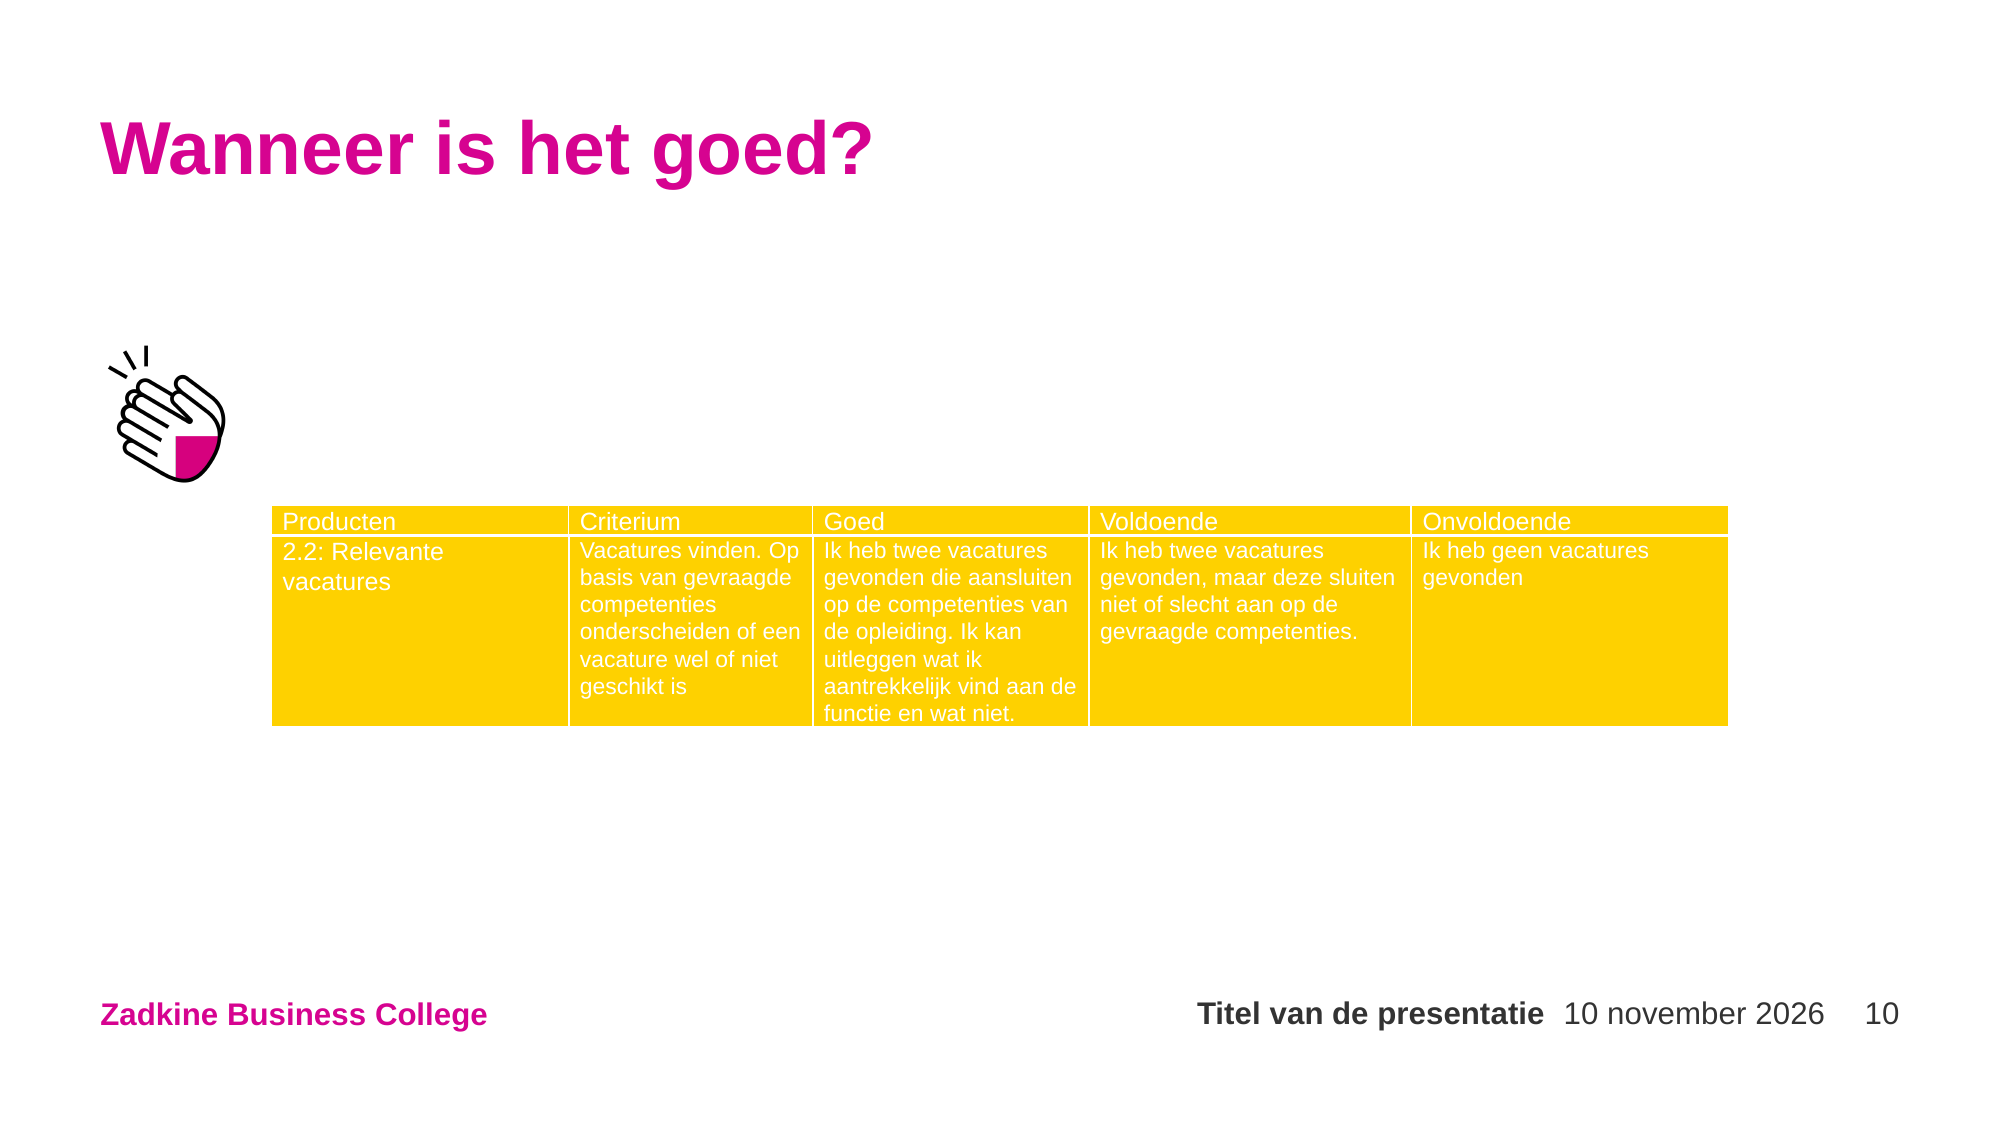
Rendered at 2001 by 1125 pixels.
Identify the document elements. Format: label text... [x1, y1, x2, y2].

table_header Ik heb twee vacatures gevonden die aansluiten op de competenties van de opleiding. Ik kan uitleggen wat ik aantrekkelijk vind aan de functie en wat niet. [814, 537, 1088, 726]
table_header Voldoende [1090, 506, 1410, 534]
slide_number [1546, 993, 1825, 1033]
table_header Producten [300, 506, 568, 534]
table_header Ik heb twee vacatures gevonden, maar deze sluiten niet of slecht aan op de gevraagde competenties. [1090, 537, 1411, 726]
table_header Criterium [569, 506, 812, 534]
table_header Ik heb geen vacatures gevonden [1412, 537, 1728, 726]
table_header Onvoldoende [1412, 506, 1728, 534]
table_header Vacatures vinden. Op basis van gevraagde competenties onderscheiden of een vacature wel of niet geschikt is [570, 537, 812, 726]
footer Titel van de presentatie [870, 993, 1546, 1033]
title Wanneer is het goed? [100, 100, 1900, 190]
slide_number 10 [1825, 993, 1900, 1033]
table_header 2.2: Relevante vacatures [272, 537, 568, 726]
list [33, 281, 300, 547]
table_header Goed [813, 506, 1088, 534]
